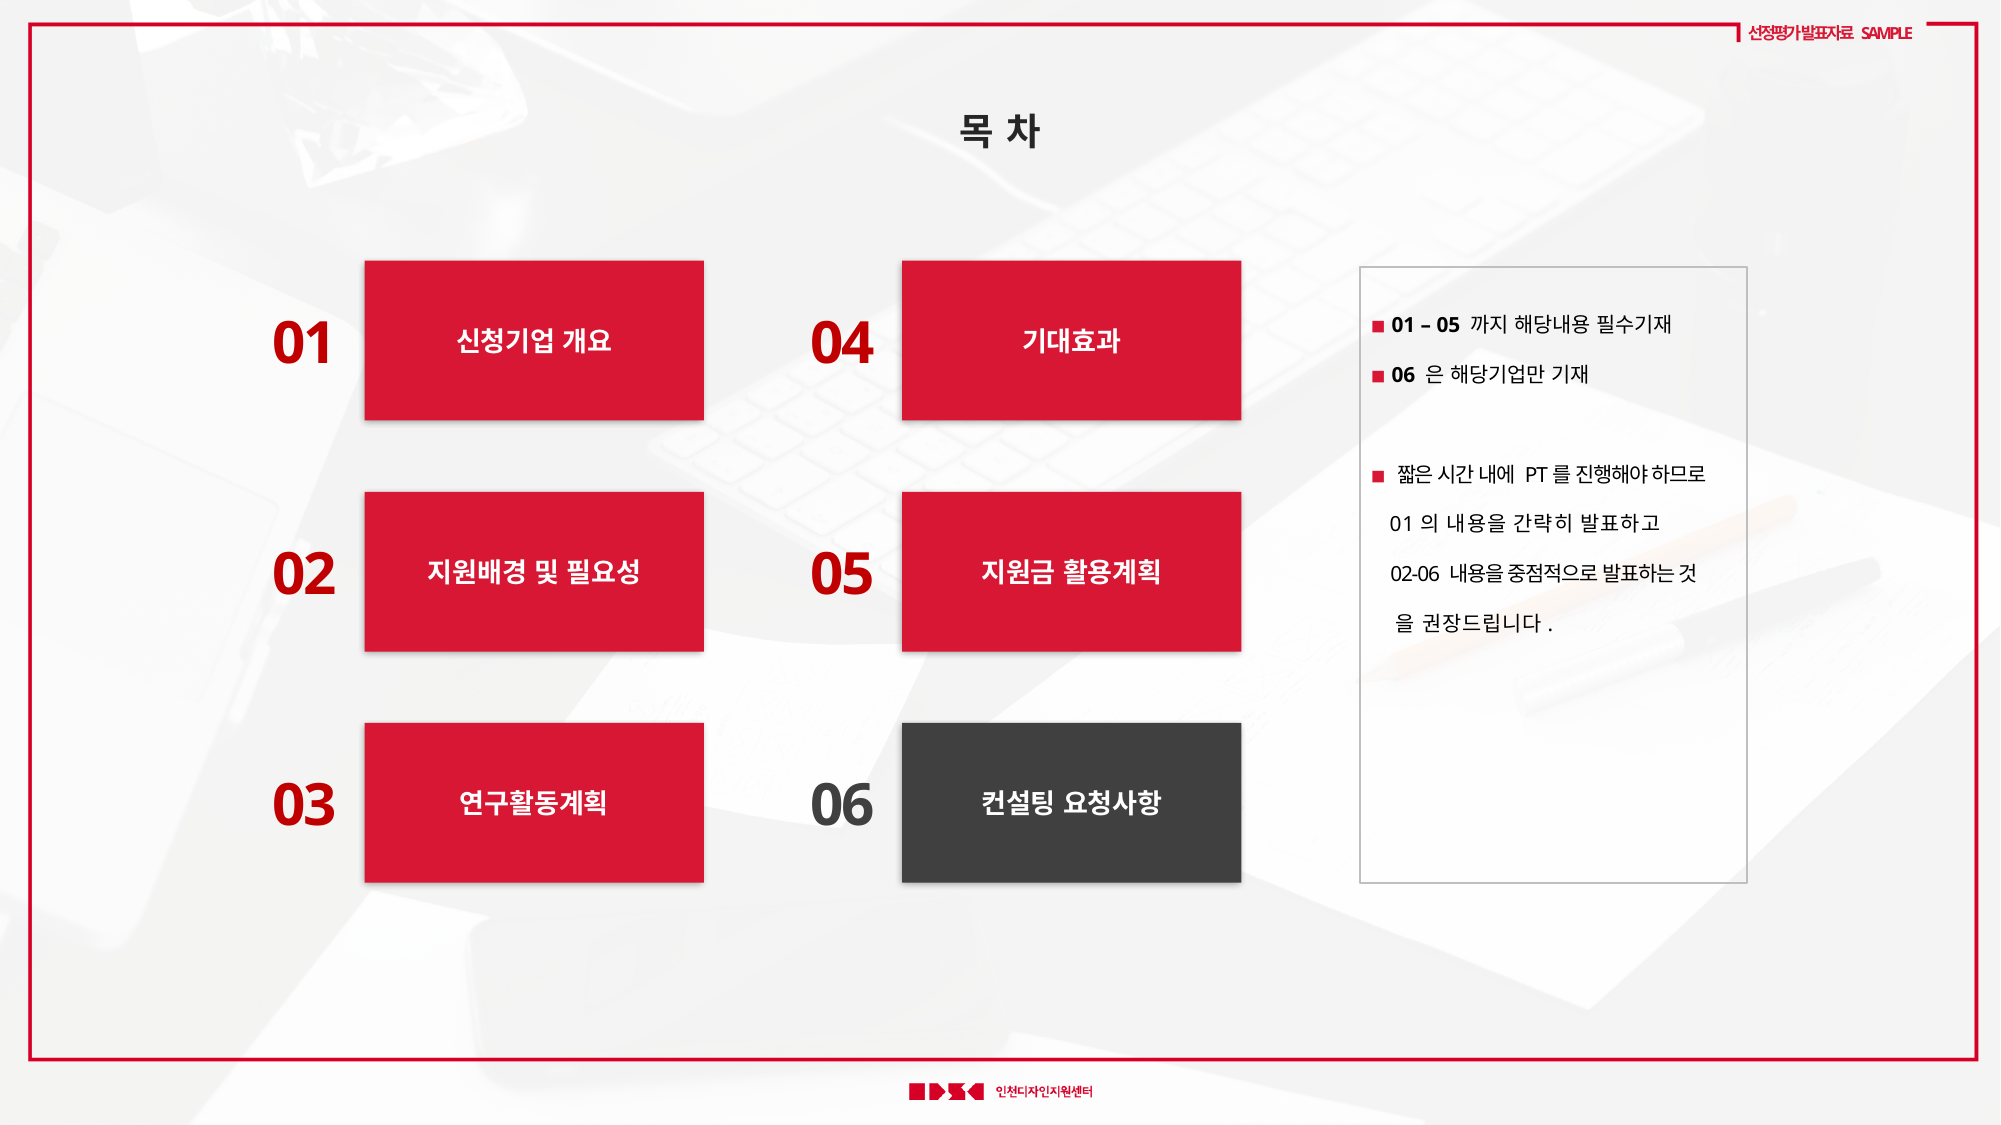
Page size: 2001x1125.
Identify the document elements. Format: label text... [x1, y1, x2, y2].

picture [0, 0, 2001, 1125]
text_box [1358, 265, 1749, 885]
text_box ◾ 01 – 05 까지 해당내용 필수기재 ◾ 06 은 해당기업만 기재 ◾ 짧은 시간 내에 PT를 진행해야 하므로 01의 내용을 간략히 발표하고 02-06 내용을 중점적으로 발표하는 것 을 권장드립니다. [1355, 278, 1745, 644]
text_box 목 차 [448, 91, 1552, 161]
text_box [783, 260, 1242, 421]
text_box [783, 491, 1242, 652]
text_box 컨설팅 요청사항 [901, 722, 1242, 883]
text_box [245, 260, 705, 883]
text_box 06 [783, 759, 902, 845]
text_box 선정평가 발표자료 SAMPLE [1725, 15, 1938, 51]
